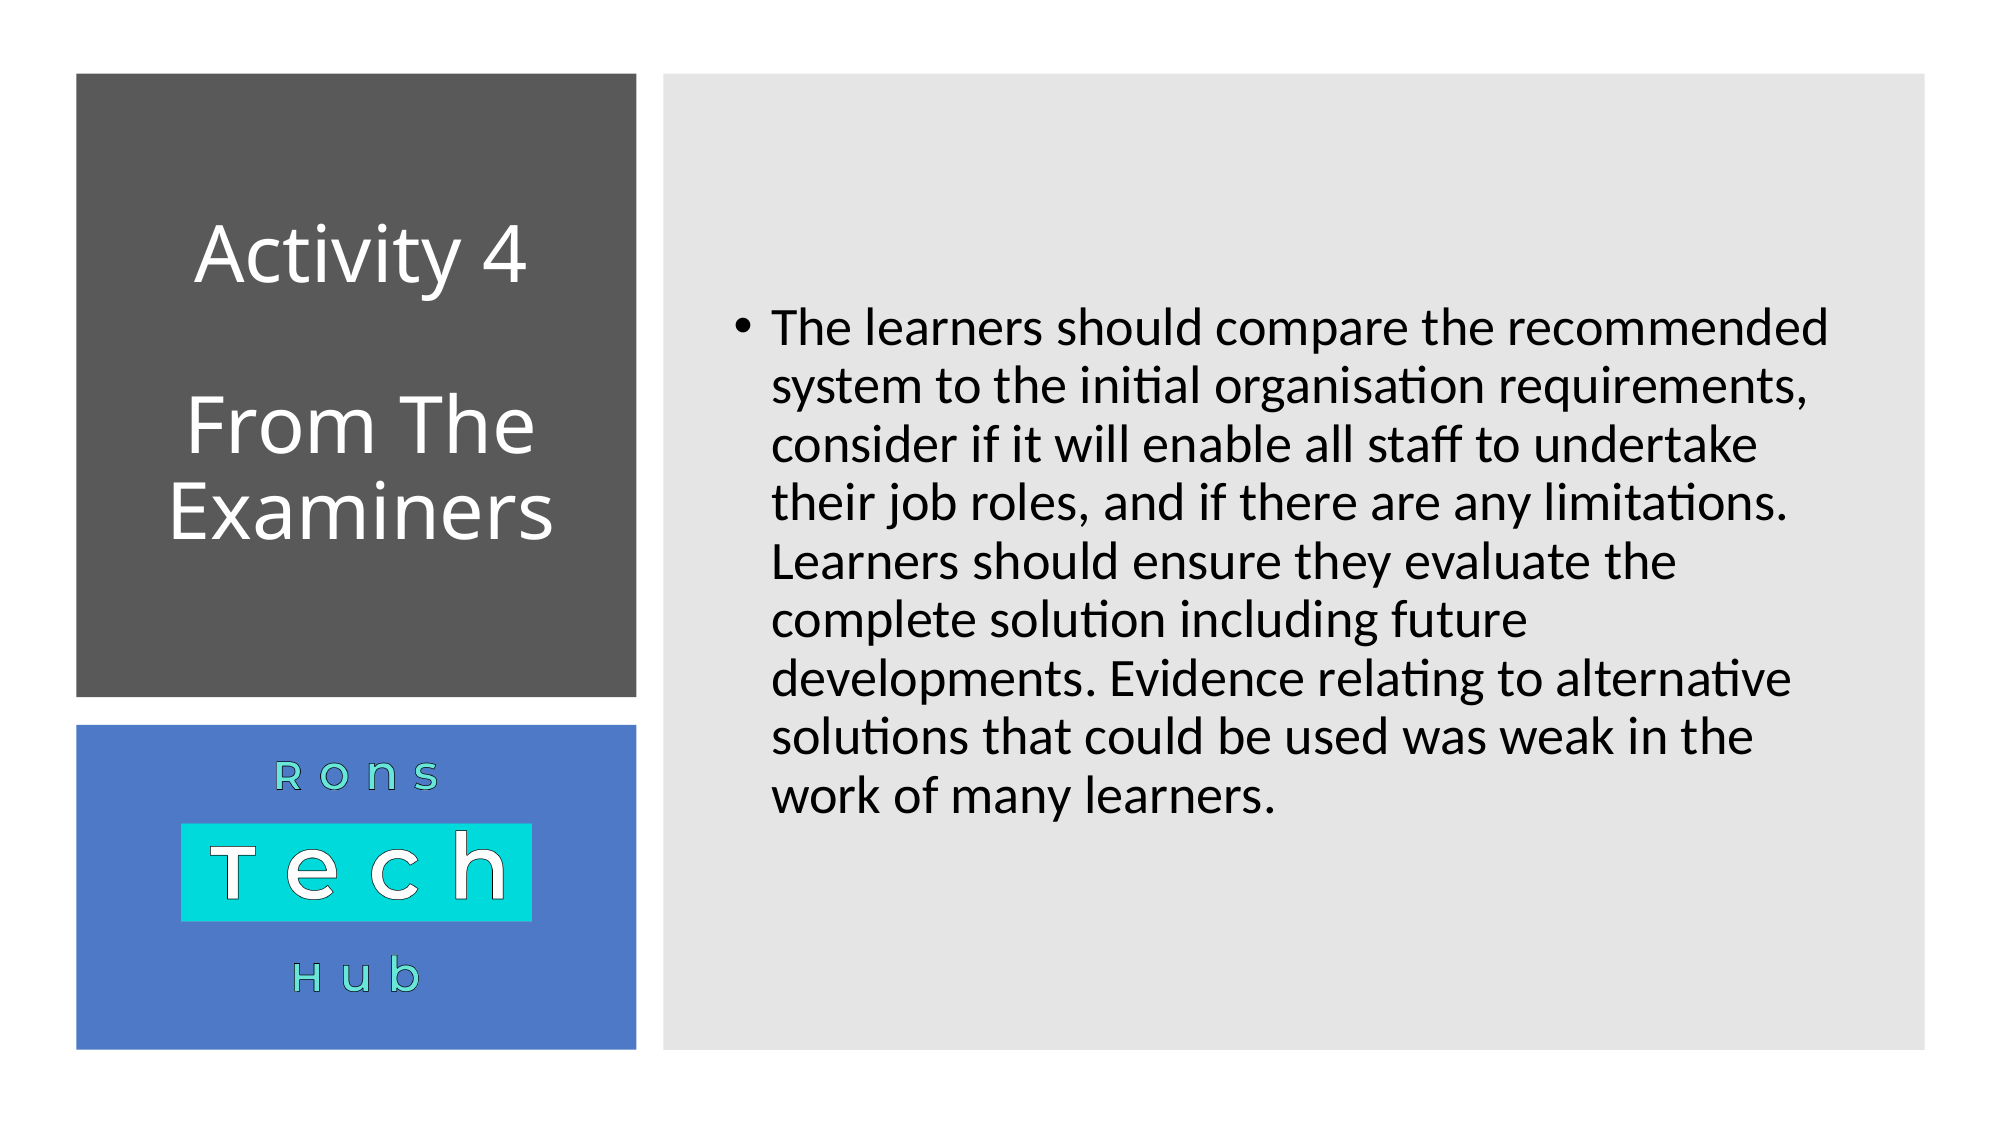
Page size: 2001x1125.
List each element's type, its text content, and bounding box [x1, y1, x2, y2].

picture [181, 693, 532, 1051]
text_box [75, 724, 181, 1051]
title Activity 4 From The Examiners [127, 120, 595, 652]
list The learners should compare the recommended system to the initial organisation requirements, consider if it will enable all staff to undertake their job roles, and if there are any limitations. Learners should ensure they evaluate the complete solution including future developments. Evidence relating to alternative solutions that could be used was weak in the work of many learners. [718, 112, 1873, 1011]
text_box [75, 72, 637, 698]
text_box [532, 724, 637, 1051]
text_box [662, 72, 1926, 1051]
